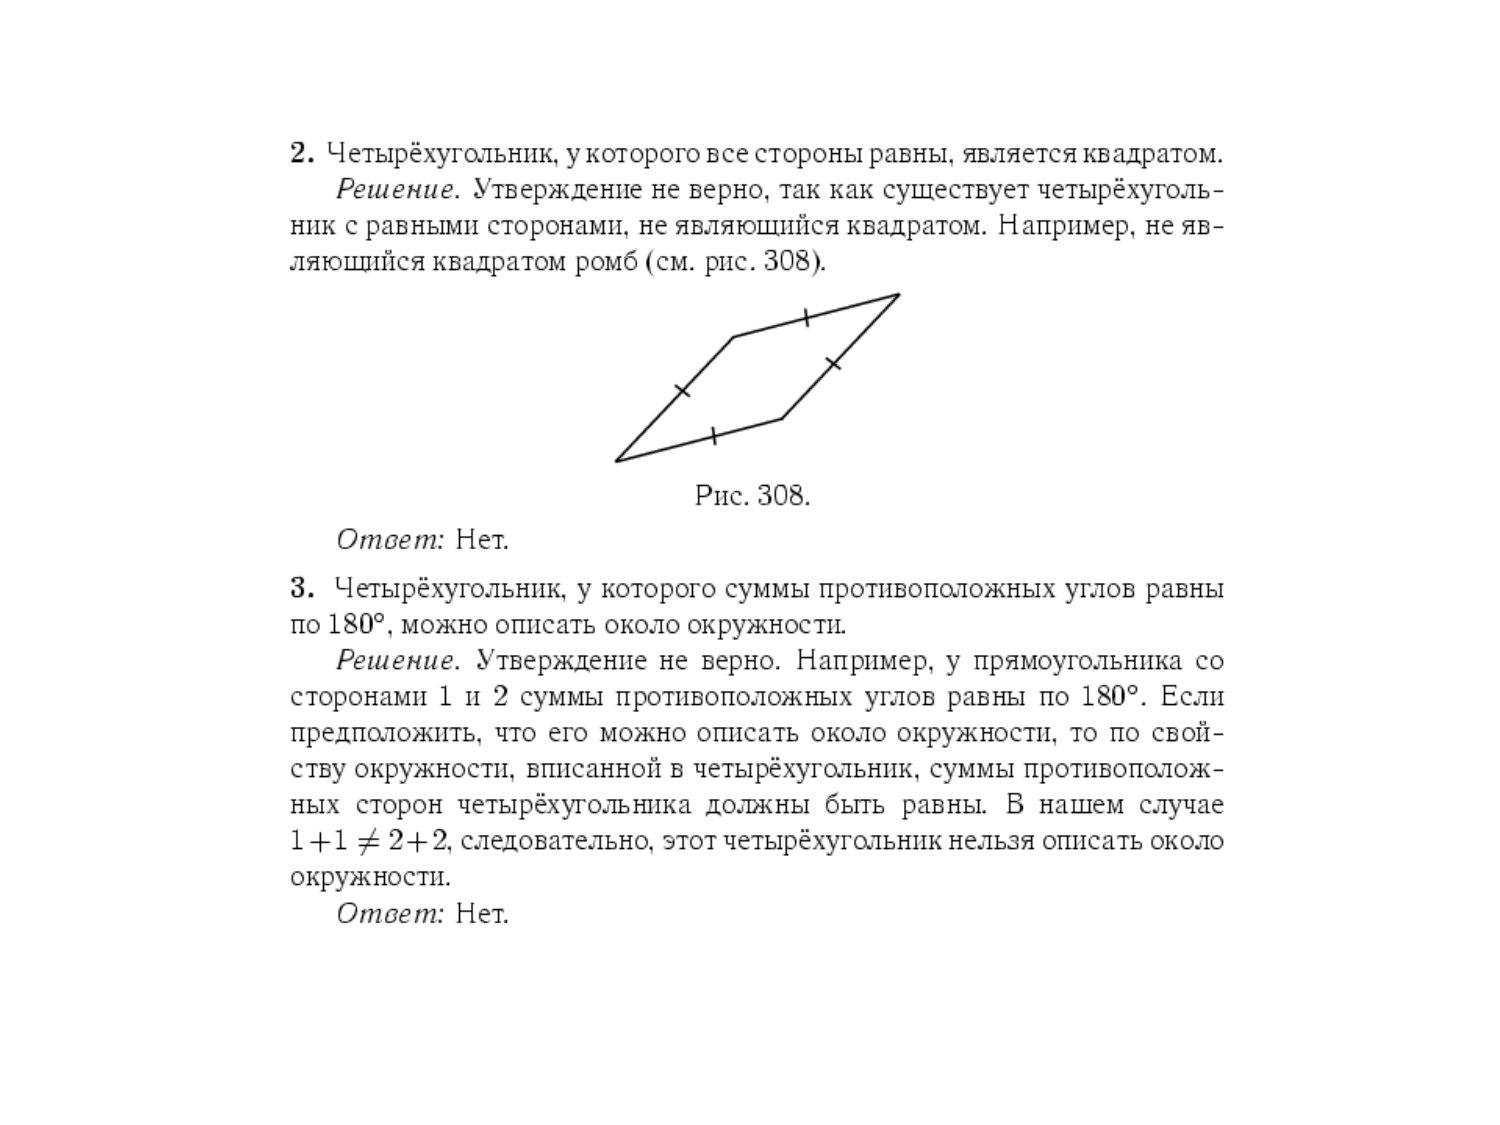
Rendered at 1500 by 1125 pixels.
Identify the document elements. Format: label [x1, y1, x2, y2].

picture [272, 125, 1236, 931]
